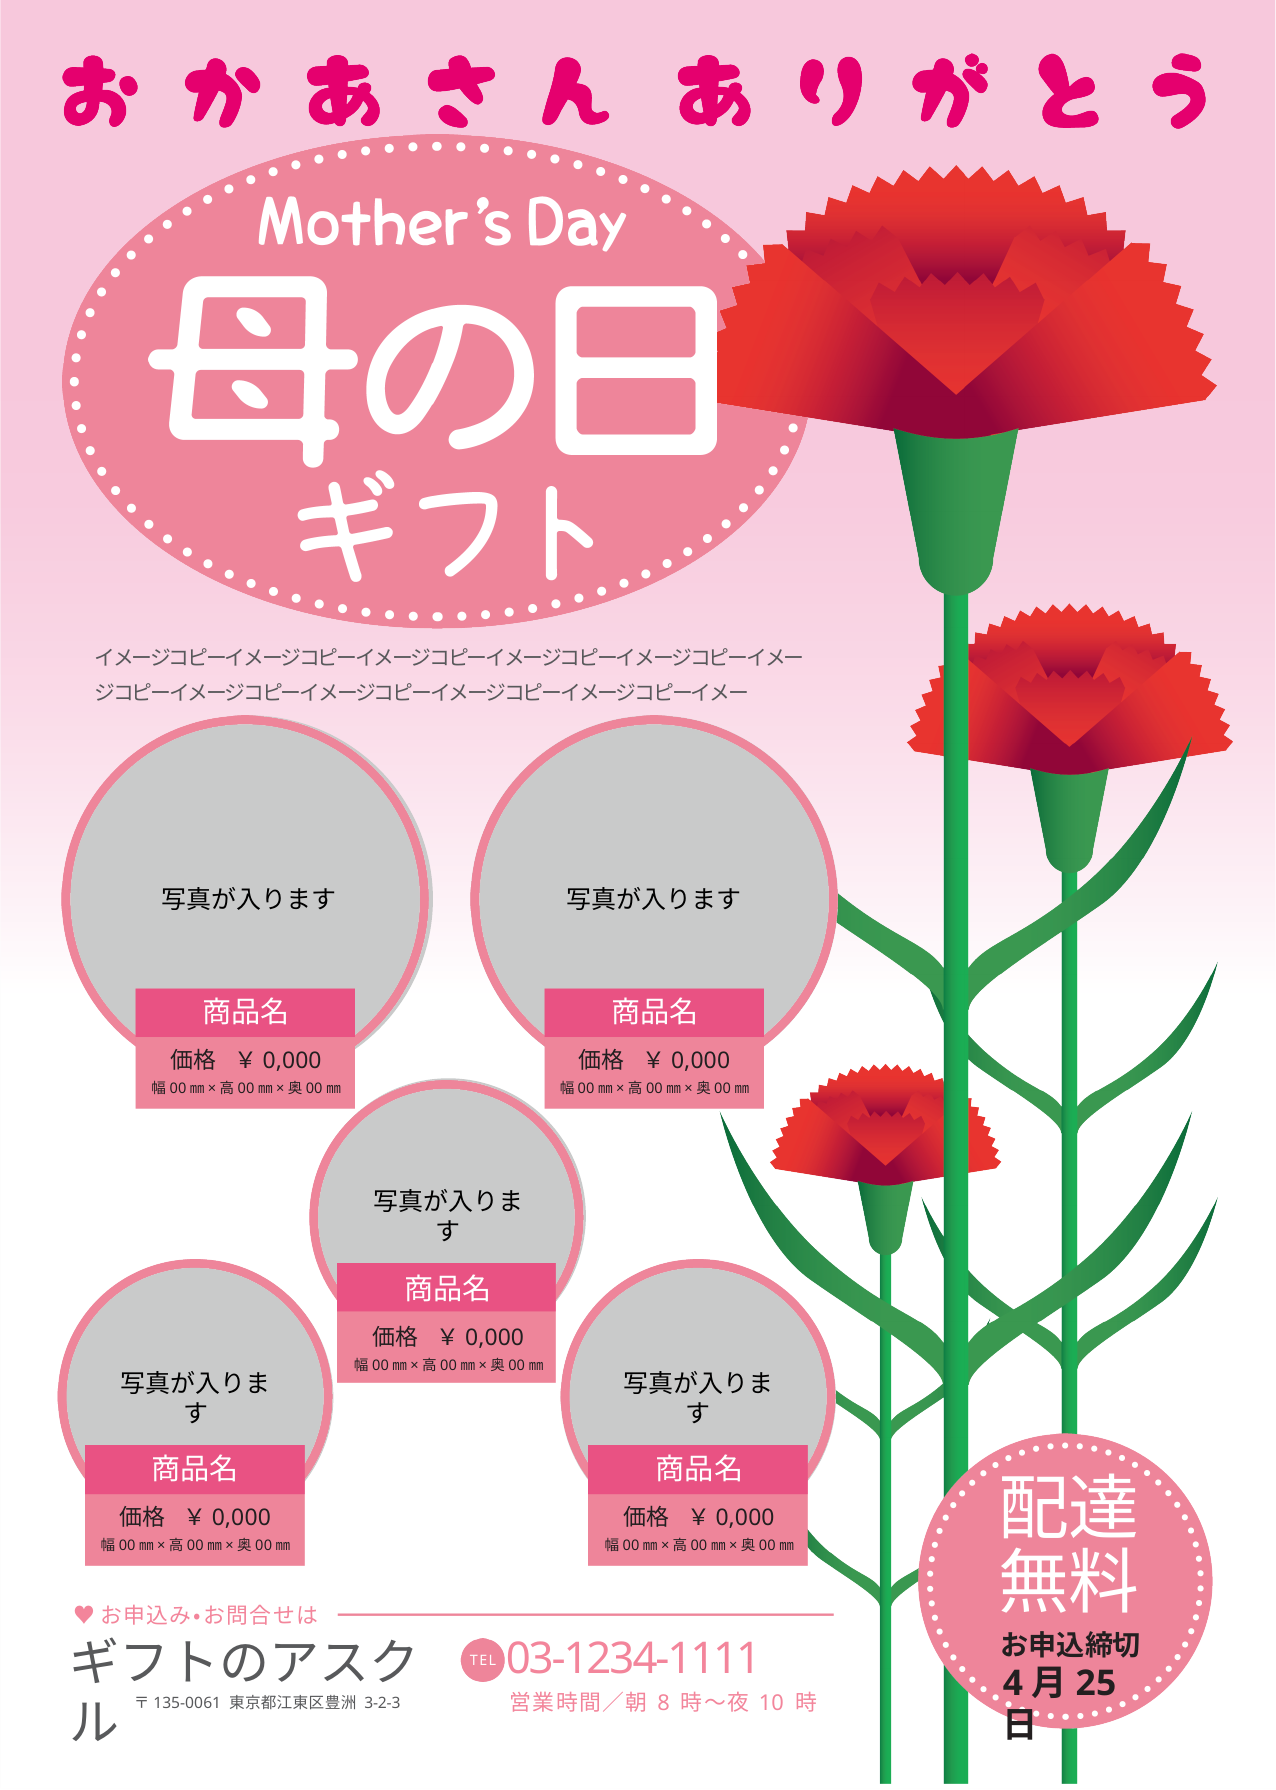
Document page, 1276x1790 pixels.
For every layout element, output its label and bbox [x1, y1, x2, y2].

text_box [470, 715, 838, 1109]
picture [148, 195, 717, 582]
text_box [460, 1638, 505, 1682]
text_box [0, 0, 1276, 1789]
text_box [309, 1079, 585, 1383]
text_box [57, 1258, 333, 1566]
text_box [560, 1258, 836, 1566]
text_box [917, 1433, 1213, 1729]
text_box [60, 715, 429, 1109]
